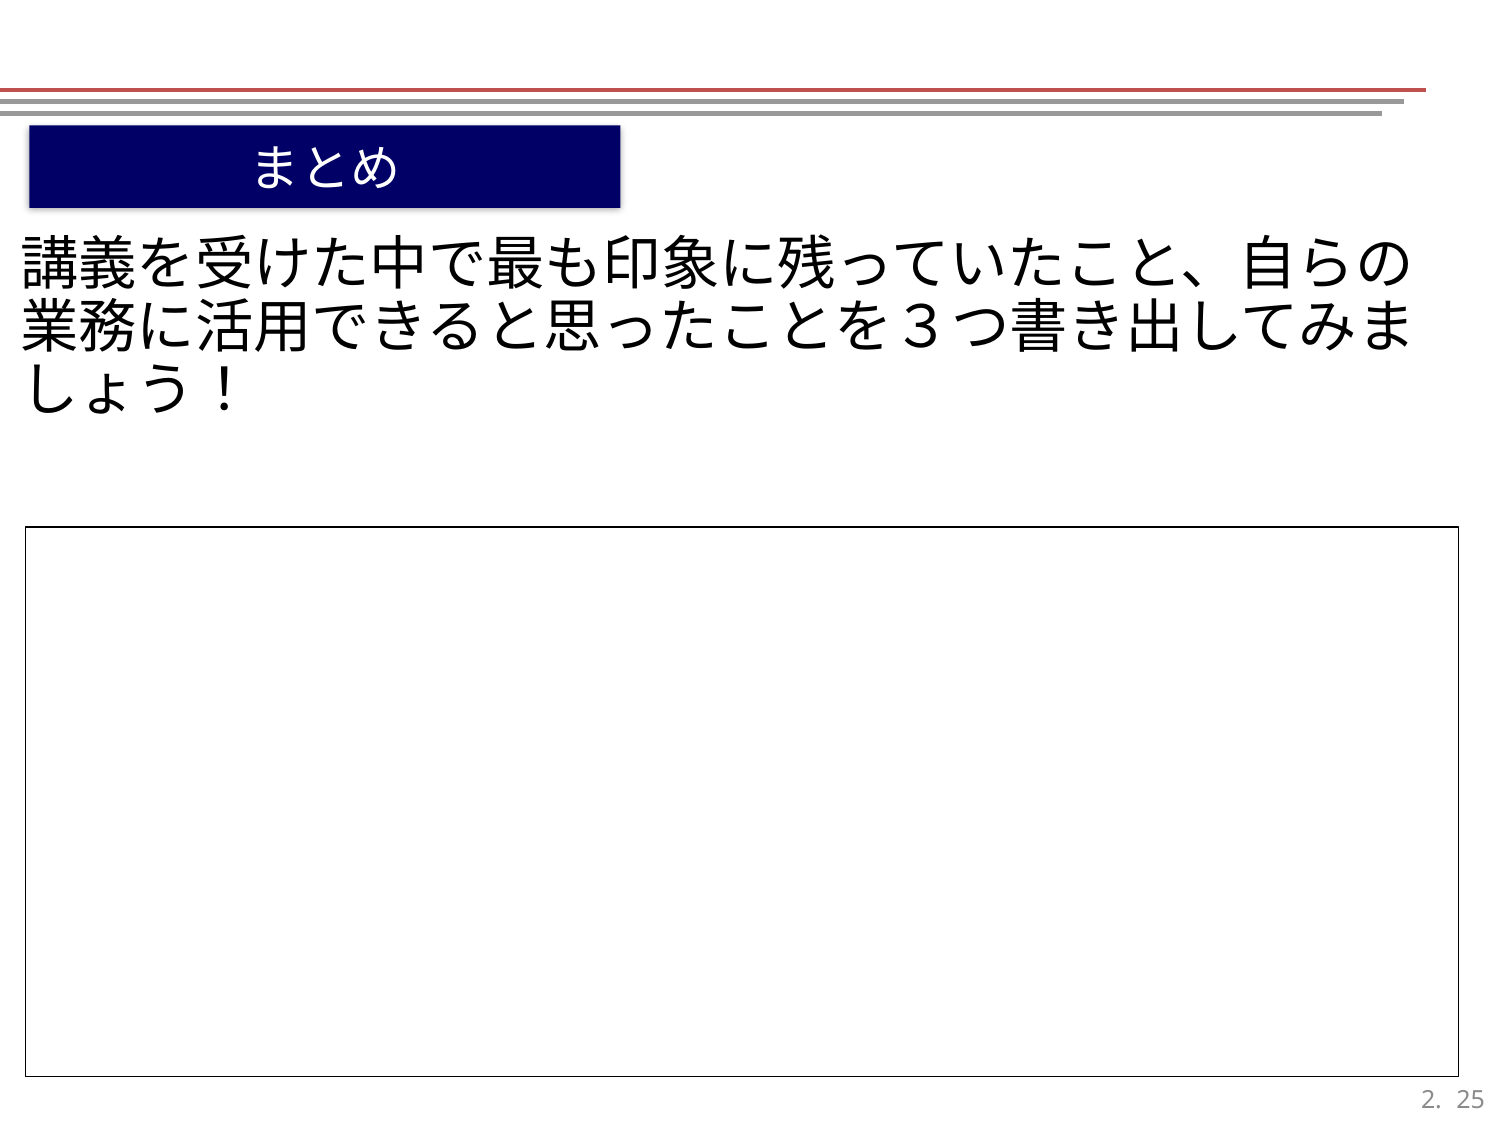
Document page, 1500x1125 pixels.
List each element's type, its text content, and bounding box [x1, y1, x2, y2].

text_box 講義を受けた中で最も印象に残っていたこと、自らの業務に活用できると思ったことを３つ書き出してみましょう！ [4, 225, 1484, 529]
slide_number 24 [1381, 1065, 1500, 1125]
text_box まとめ [29, 125, 621, 208]
text_box [24, 525, 1461, 1078]
